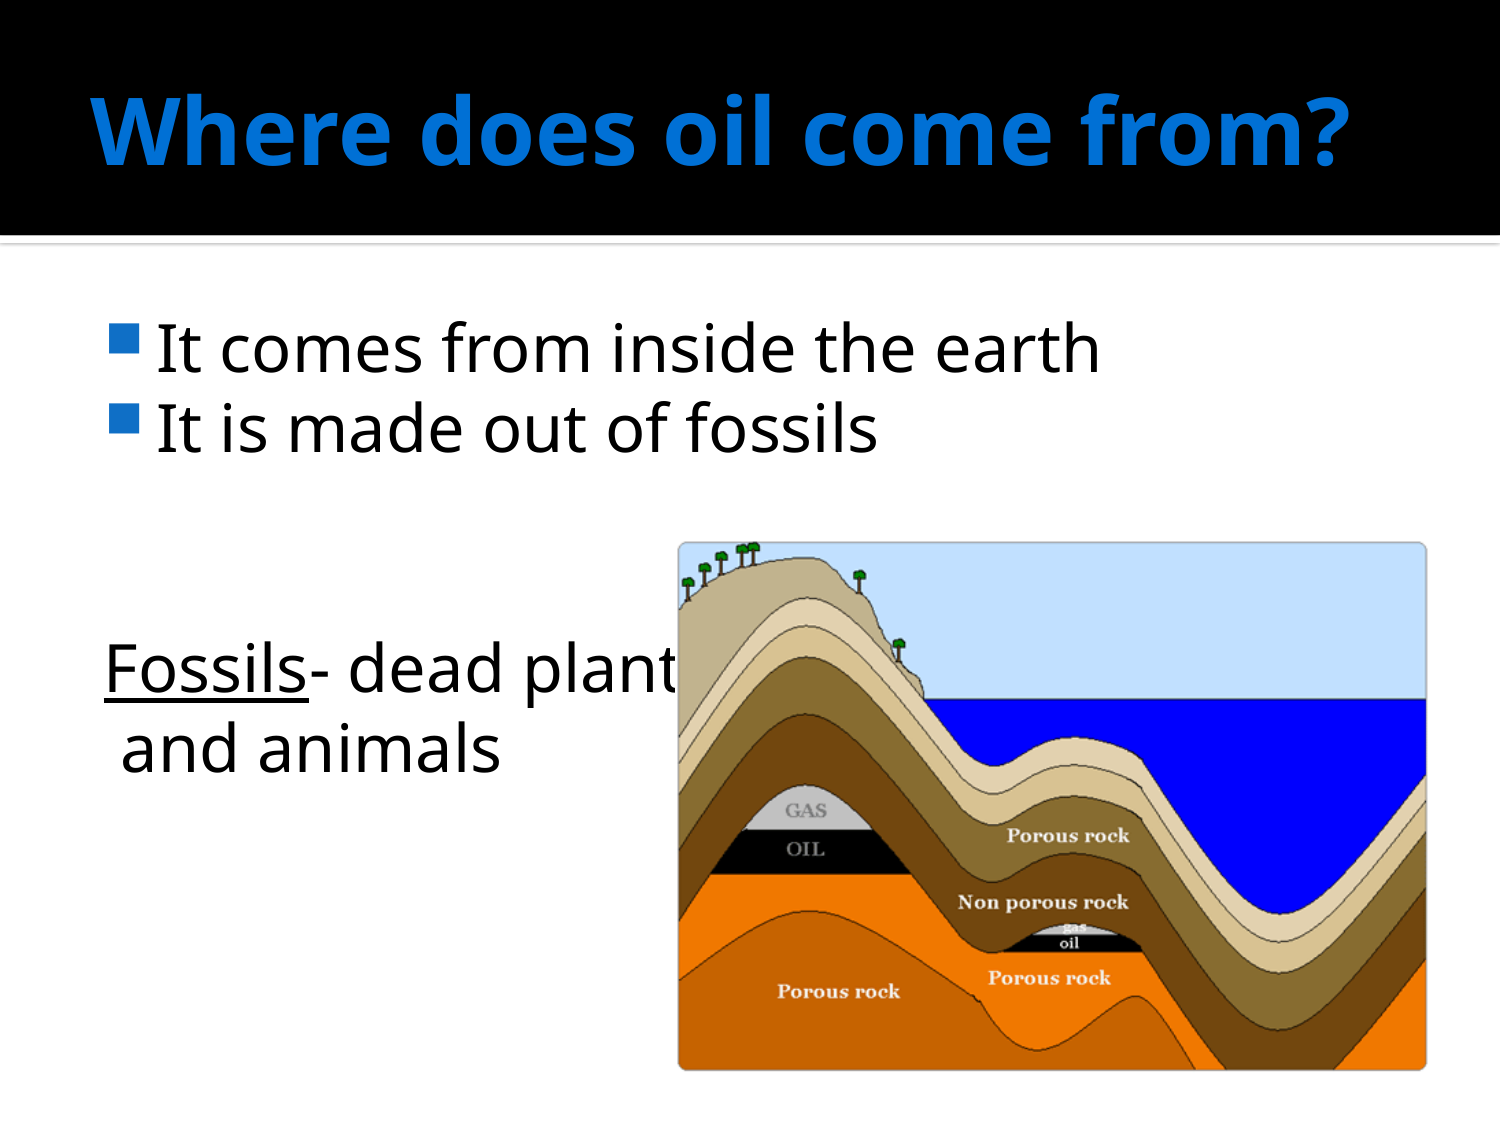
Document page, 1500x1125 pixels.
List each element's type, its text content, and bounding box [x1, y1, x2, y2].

picture [674, 539, 1429, 1074]
title Where does oil come from? [75, 25, 1425, 231]
list It comes from inside the earth It is made out of fossils Fossils- dead plants and animals [75, 291, 1425, 1050]
